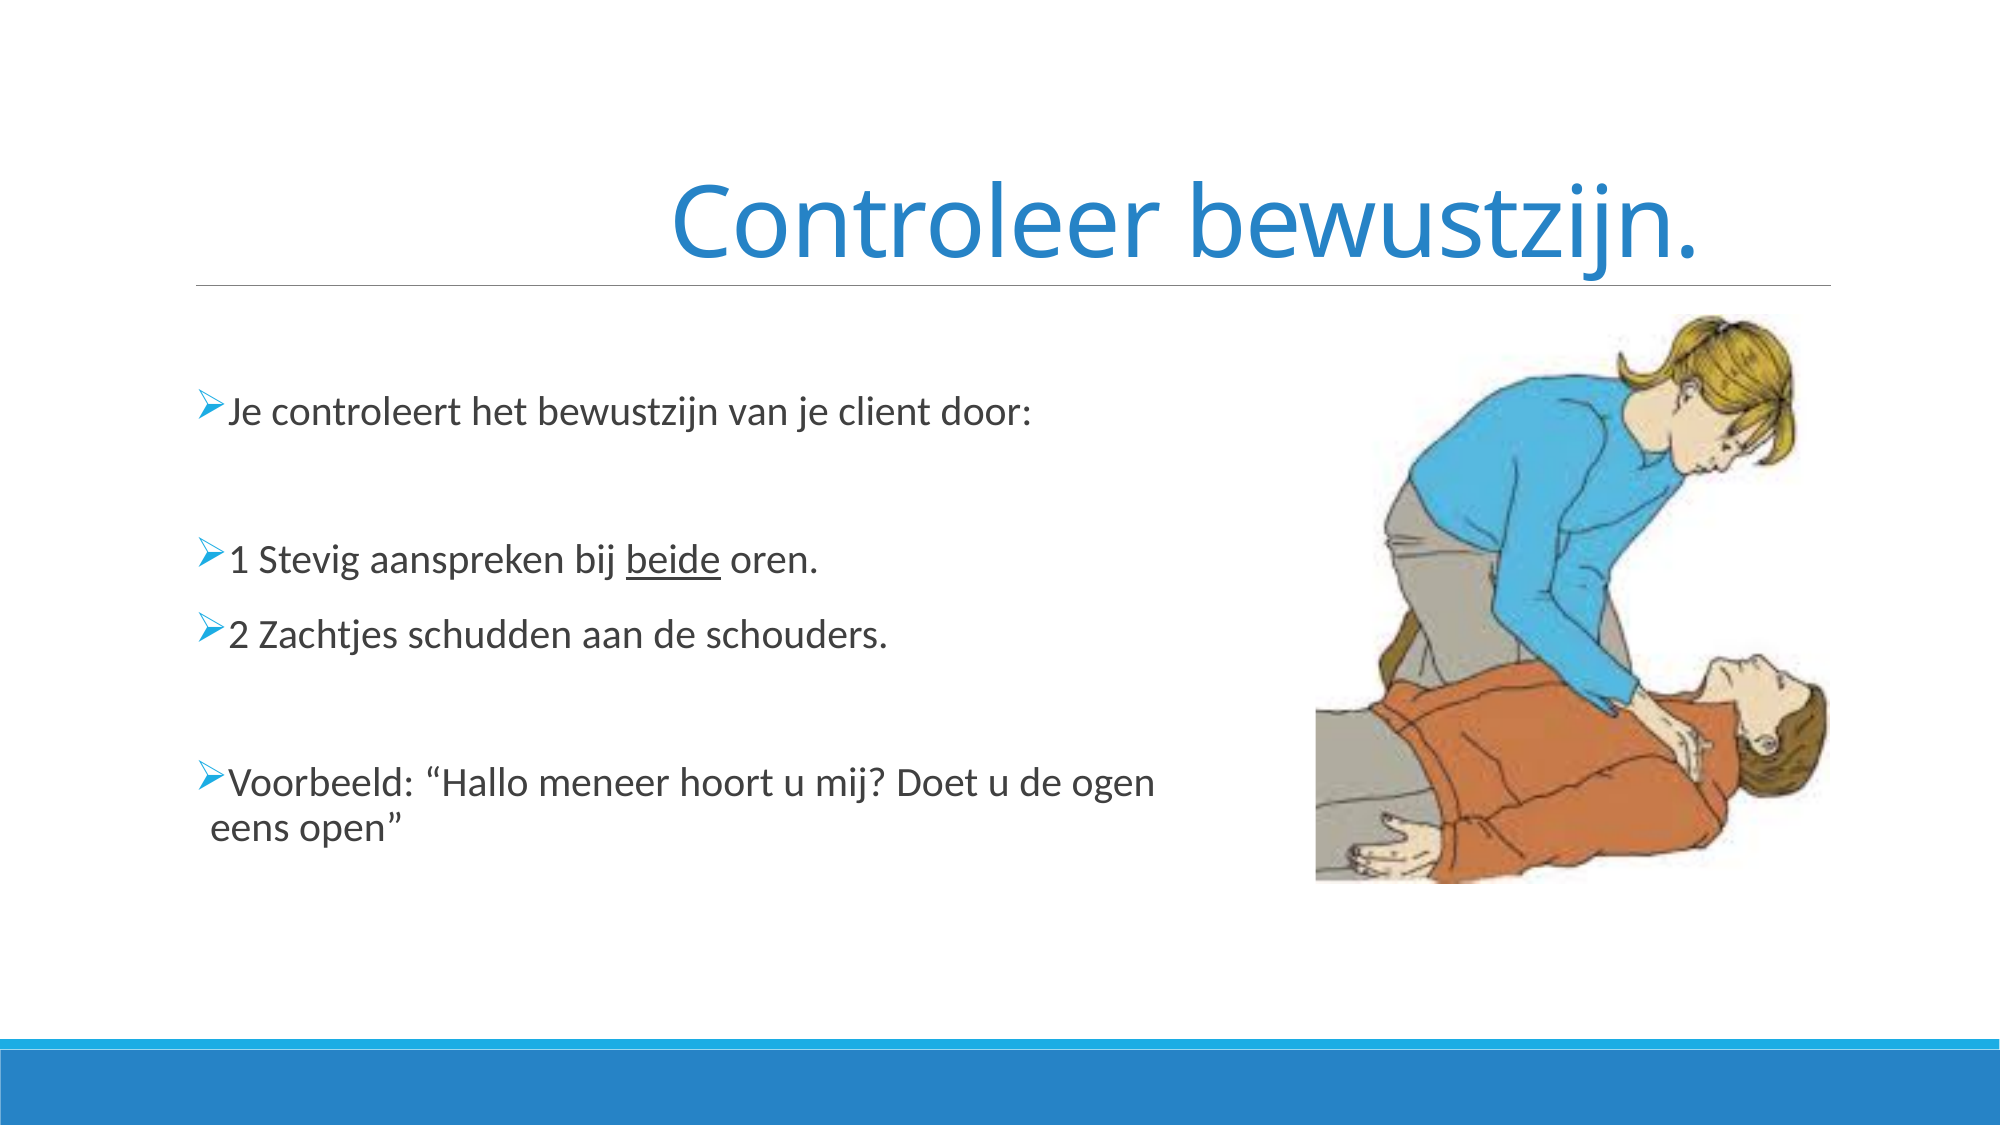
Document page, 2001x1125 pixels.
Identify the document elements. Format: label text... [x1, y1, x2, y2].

list Je controleert het bewustzijn van je client door: 1 Stevig aanspreken bij beide oren. 2 Zachtjes schudden aan de schouders. Voorbeeld: “Hallo meneer hoort u mij? Doet u de ogen eens open” [180, 302, 1239, 963]
title Controleer bewustzijn. [180, 47, 1830, 285]
picture [1315, 313, 1831, 885]
